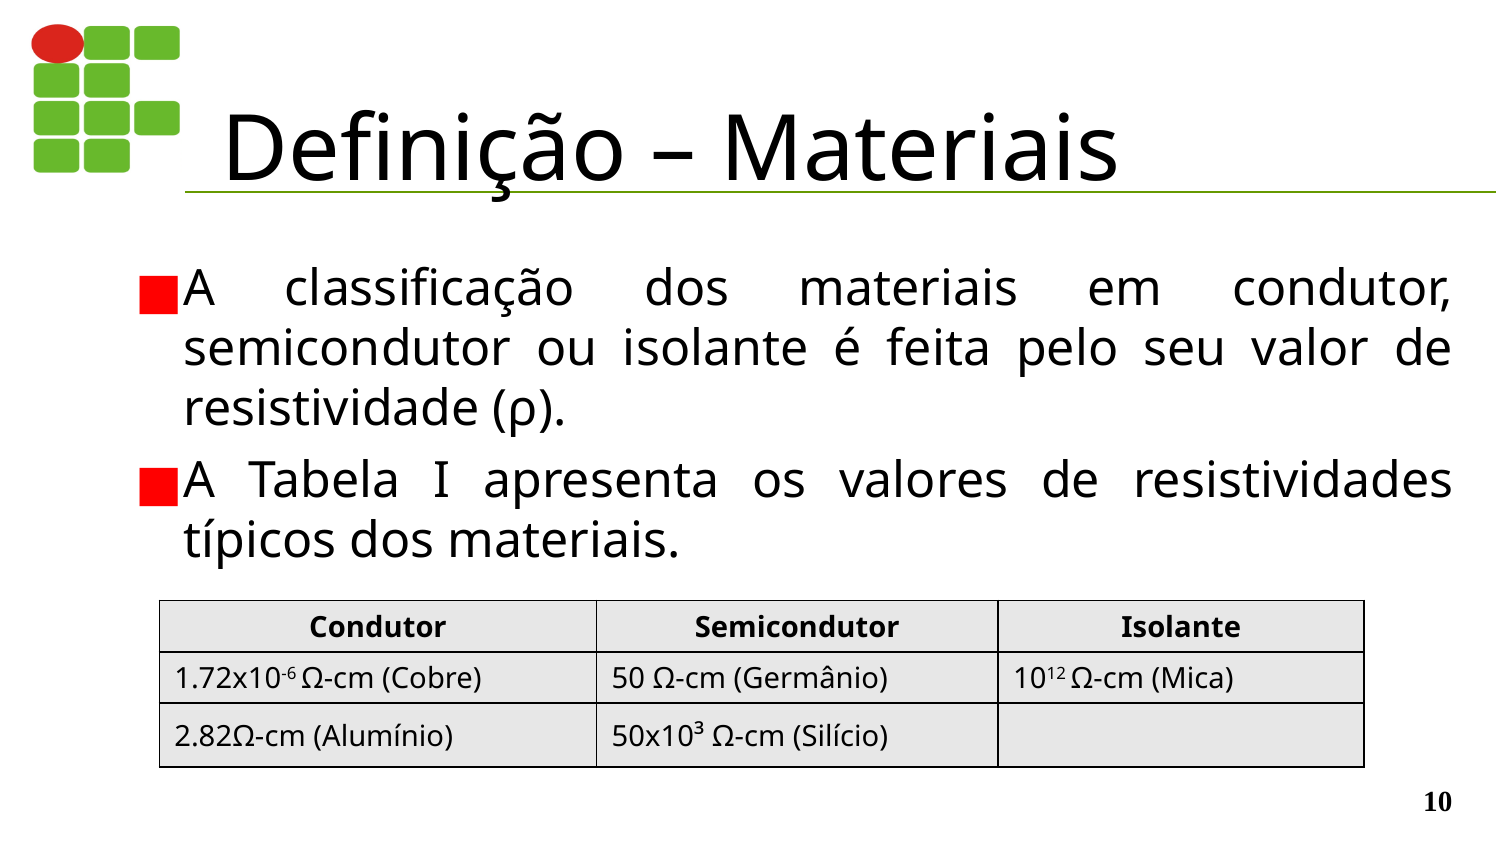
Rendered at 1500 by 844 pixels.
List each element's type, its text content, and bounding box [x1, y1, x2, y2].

table_cell 50x10³ Ω-cm (Silício) [597, 704, 997, 766]
table_cell [999, 704, 1363, 766]
table_cell 1.72x10-6 Ω-cm (Cobre) [160, 653, 596, 702]
table_cell 2.82Ω-cm (Alumínio) [160, 704, 596, 766]
text_box ‹#› [1155, 774, 1468, 825]
list A classificação dos materiais em condutor, semicondutor ou isolante é feita pelo seu valor de resistividade (ρ). A Tabela I apresenta os valores de resistividades típicos dos materiais. Tabela I – Valores de resistividade típicos [46, 248, 1469, 774]
table_header Semicondutor [597, 601, 997, 651]
table_cell 50 Ω-cm (Germânio) [597, 653, 997, 702]
table_cell 1012 Ω-cm (Mica) [999, 653, 1363, 702]
table_header Condutor [160, 601, 596, 651]
table_header Isolante [999, 601, 1363, 651]
title Definição – Materiais [206, 26, 1468, 207]
picture [29, 23, 182, 174]
